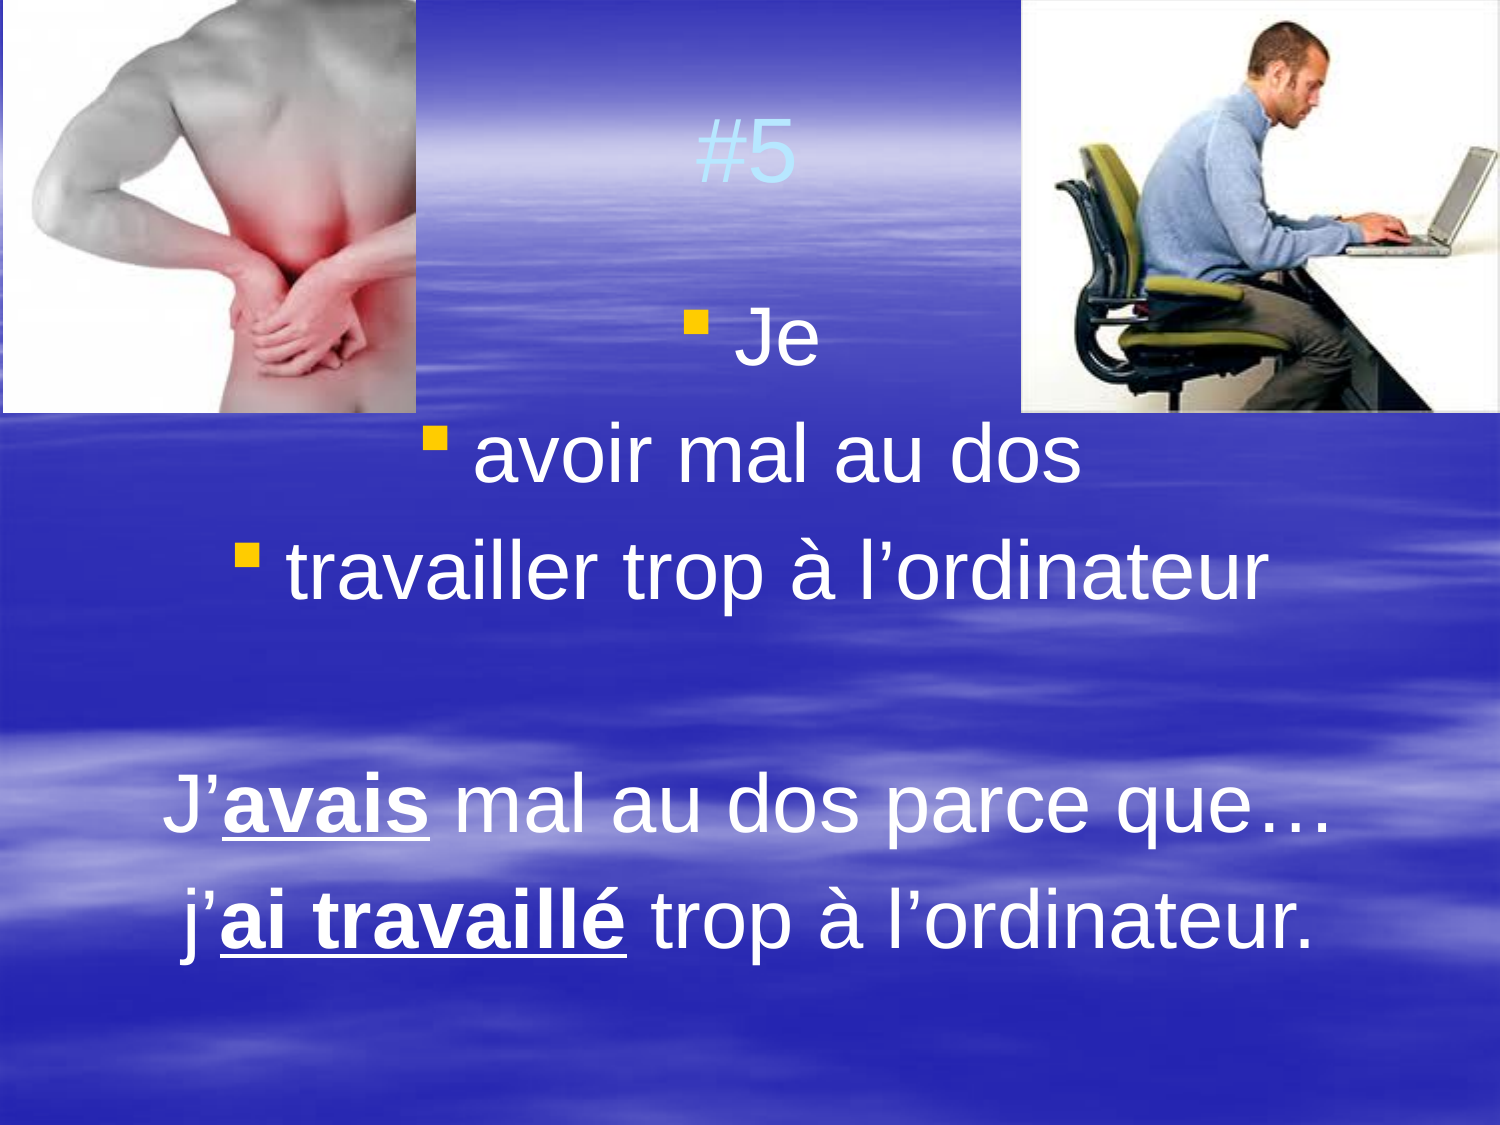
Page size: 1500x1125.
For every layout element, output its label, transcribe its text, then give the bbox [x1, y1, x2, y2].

title #5 [420, 37, 1016, 255]
list Je avoir mal au dos travailler trop à l’ordinateur J’avais mal au dos parce que… j’ai travaillé trop à l’ordinateur. [0, 275, 1500, 1001]
picture [1021, 0, 1500, 413]
picture [2, 0, 416, 413]
